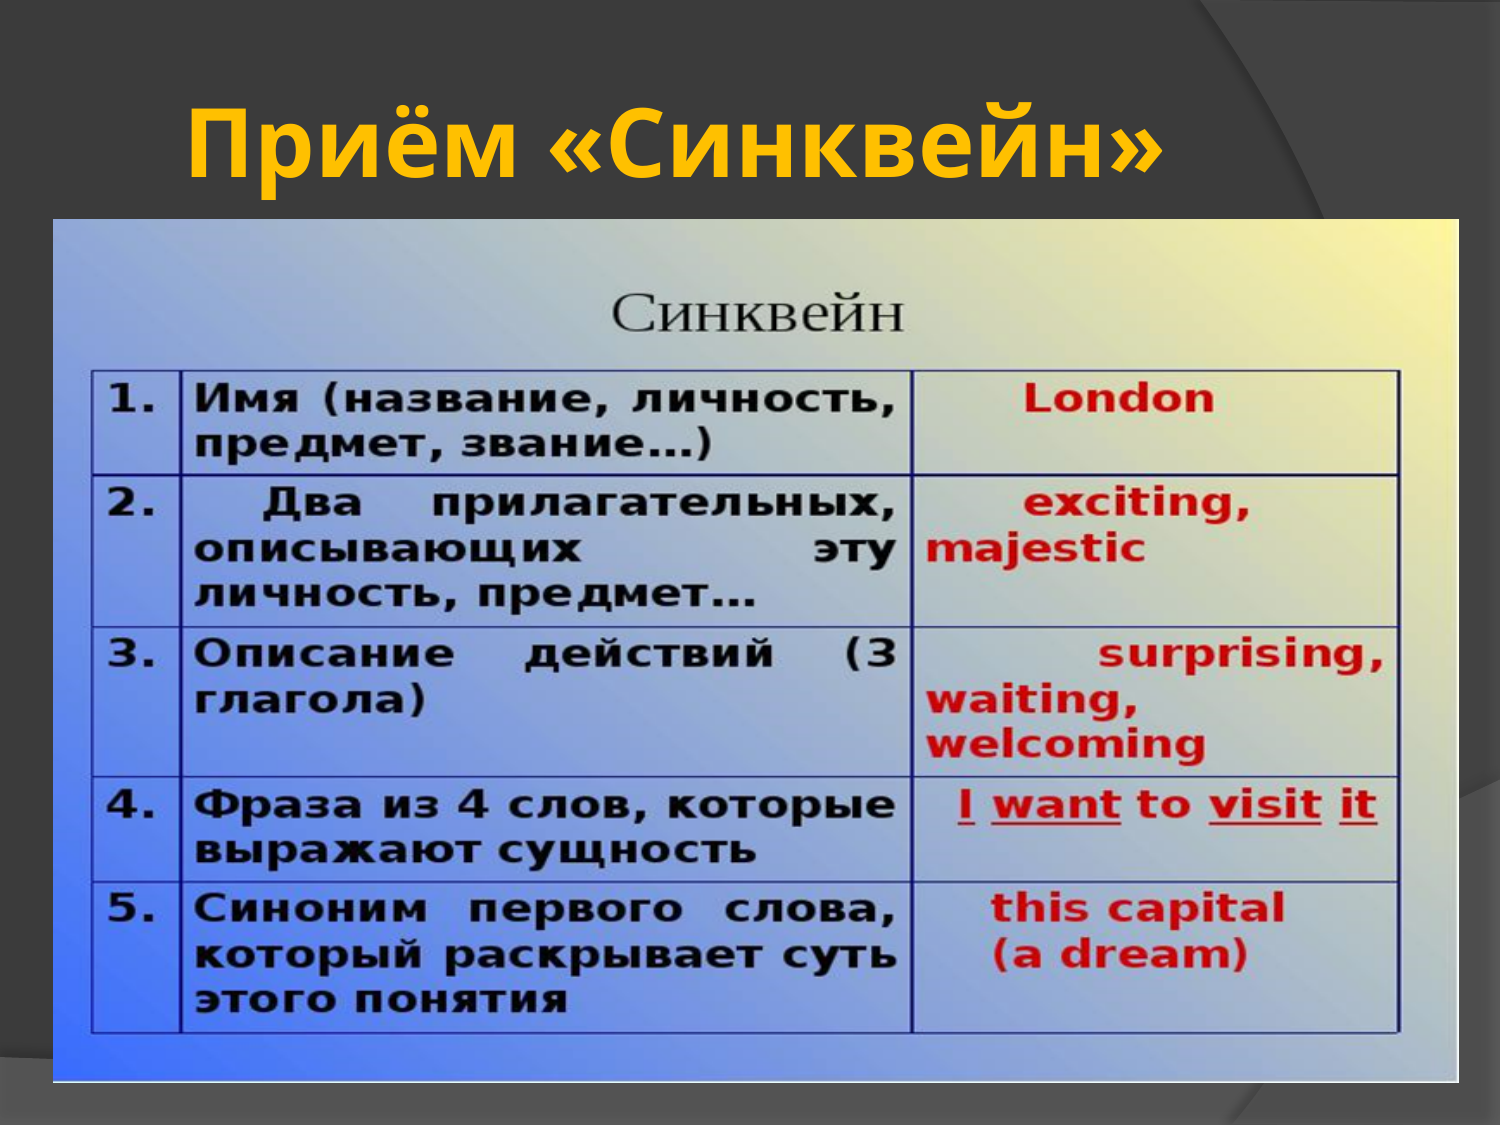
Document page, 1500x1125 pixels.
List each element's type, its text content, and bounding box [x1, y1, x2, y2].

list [52, 219, 1459, 1083]
title Приём «Синквейн» [75, 45, 1300, 211]
